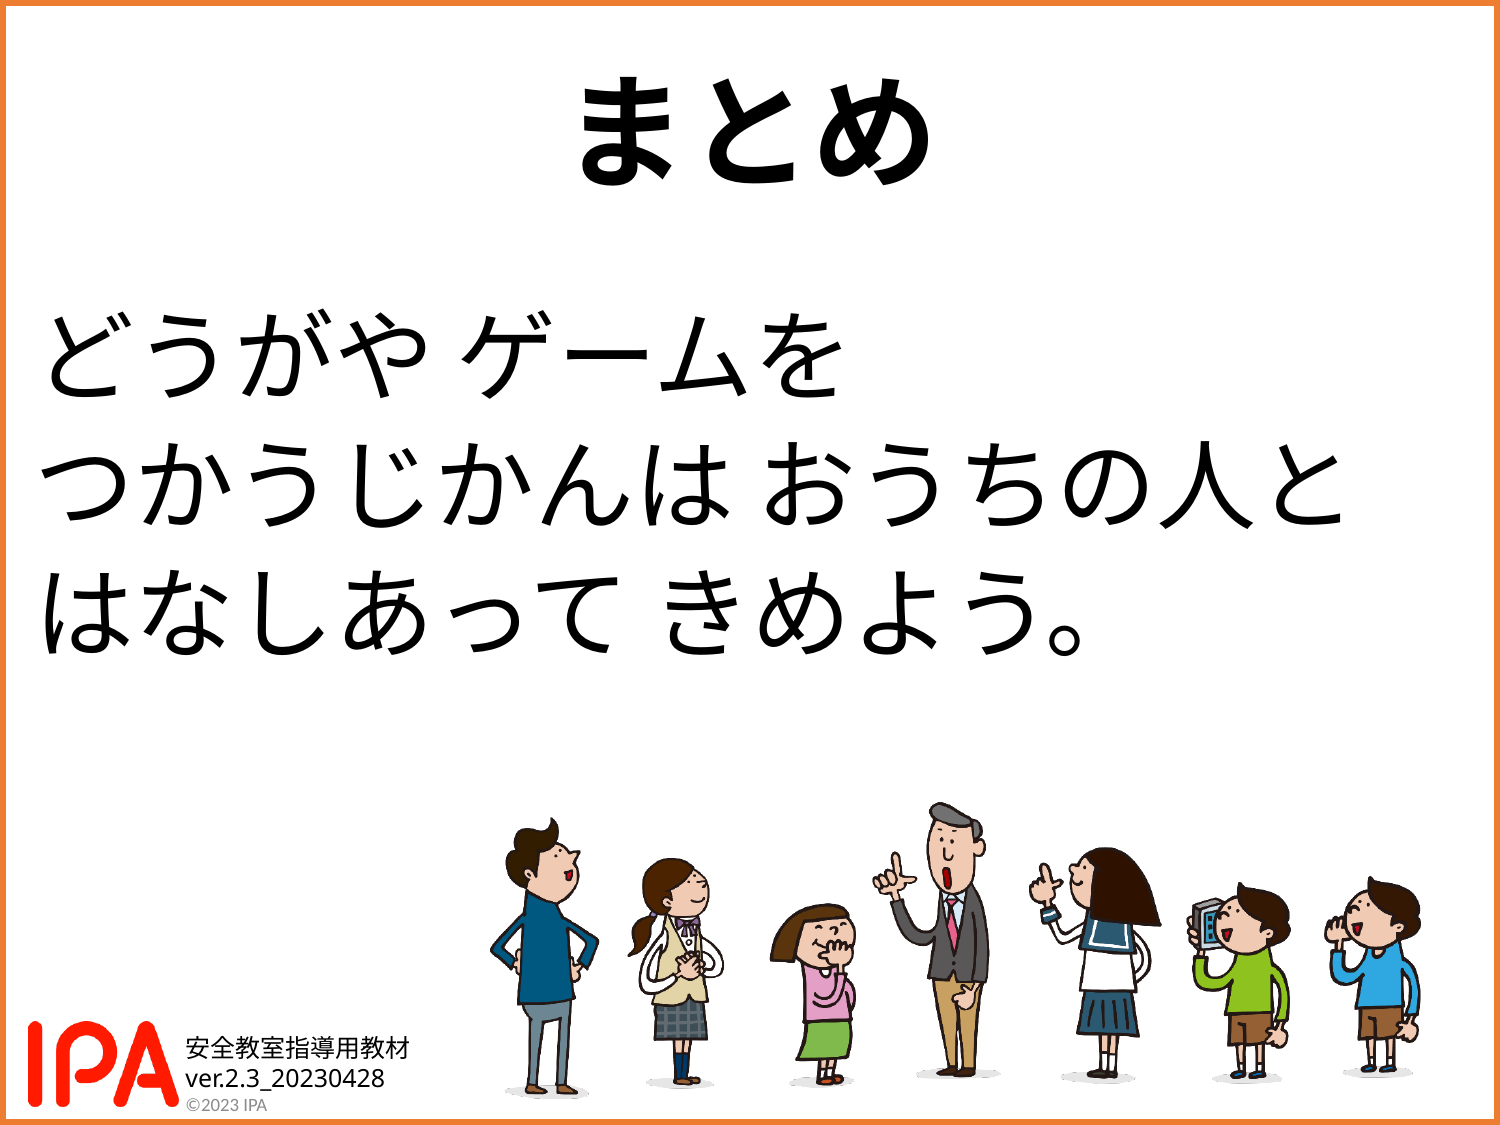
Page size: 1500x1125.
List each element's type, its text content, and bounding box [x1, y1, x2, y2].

title まとめ [103, 62, 1397, 215]
list どうがや ゲームを つかうじかんは おうちの人と はなしあって きめよう。 [19, 299, 1465, 1014]
picture [490, 1014, 1421, 1099]
picture [28, 1021, 179, 1107]
